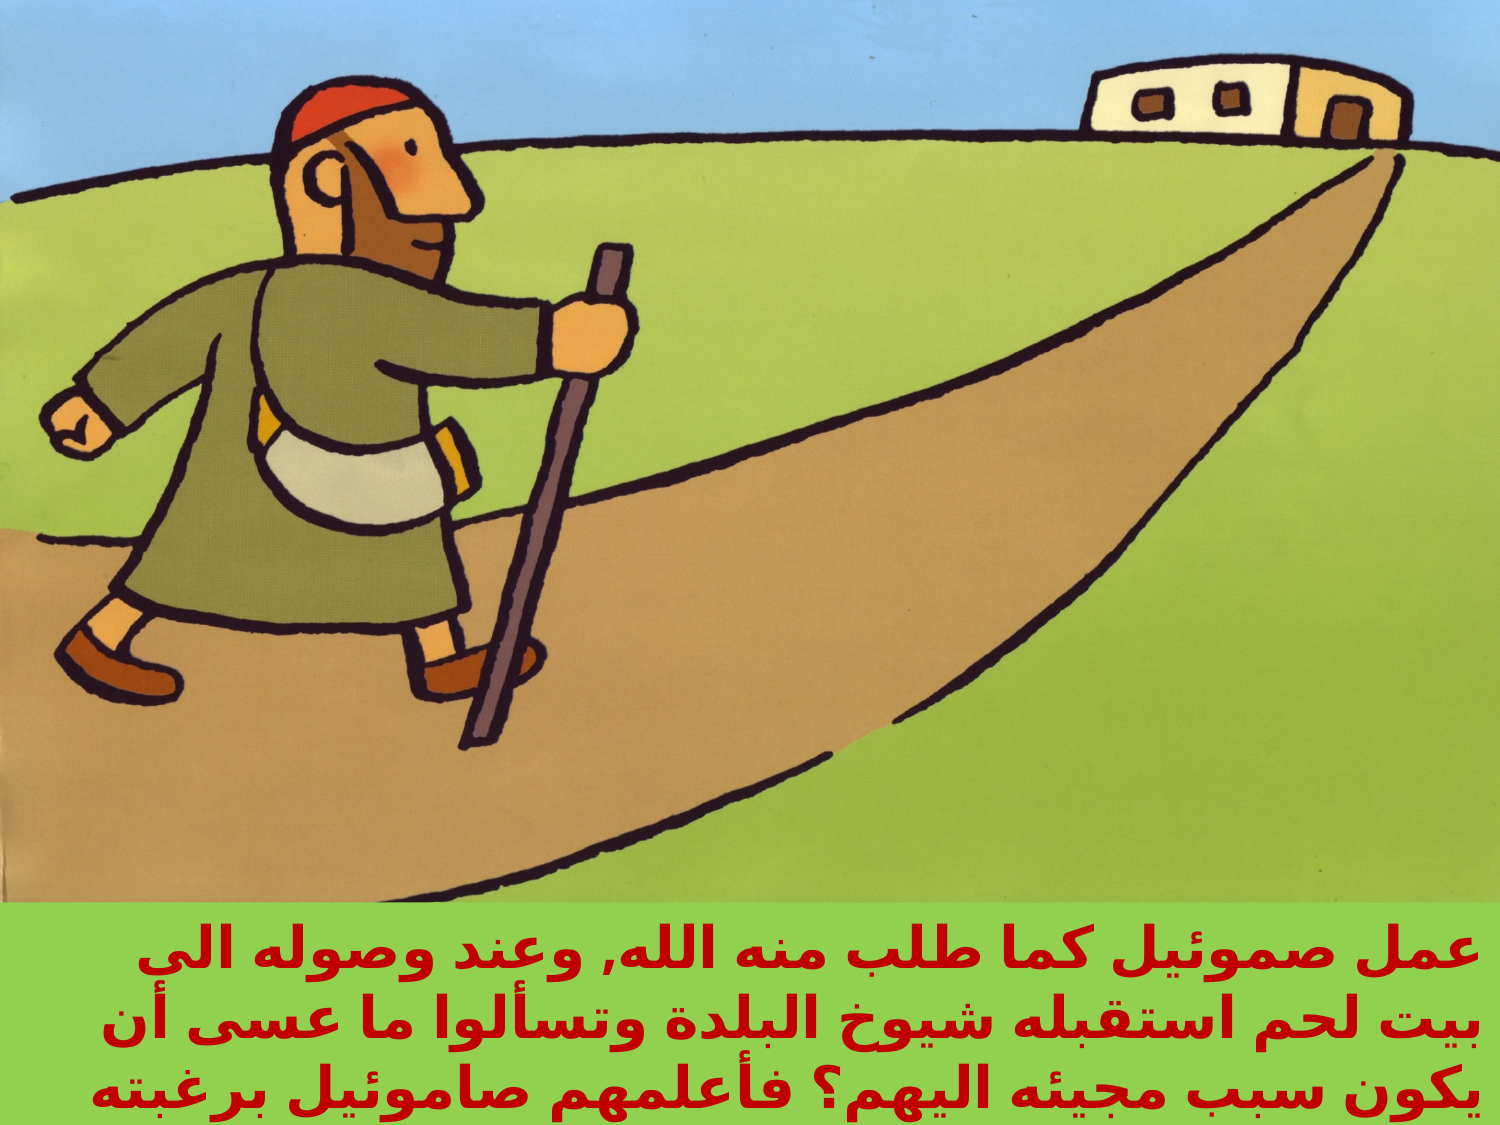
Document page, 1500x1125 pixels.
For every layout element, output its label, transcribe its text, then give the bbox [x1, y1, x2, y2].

text_box عمل صموئيل كما طلب منه الله, وعند وصوله الى بيت لحم استقبله شيوخ البلدة وتسألوا ما عسى أن يكون سبب مجيئه اليهم؟ فأعلمهم صاموئيل برغبته في تقديم ذبيحة لله , وحضر الذبيحة ودعى يسى وأبناءه اليها... [0, 909, 1500, 1125]
picture [0, 0, 1500, 903]
